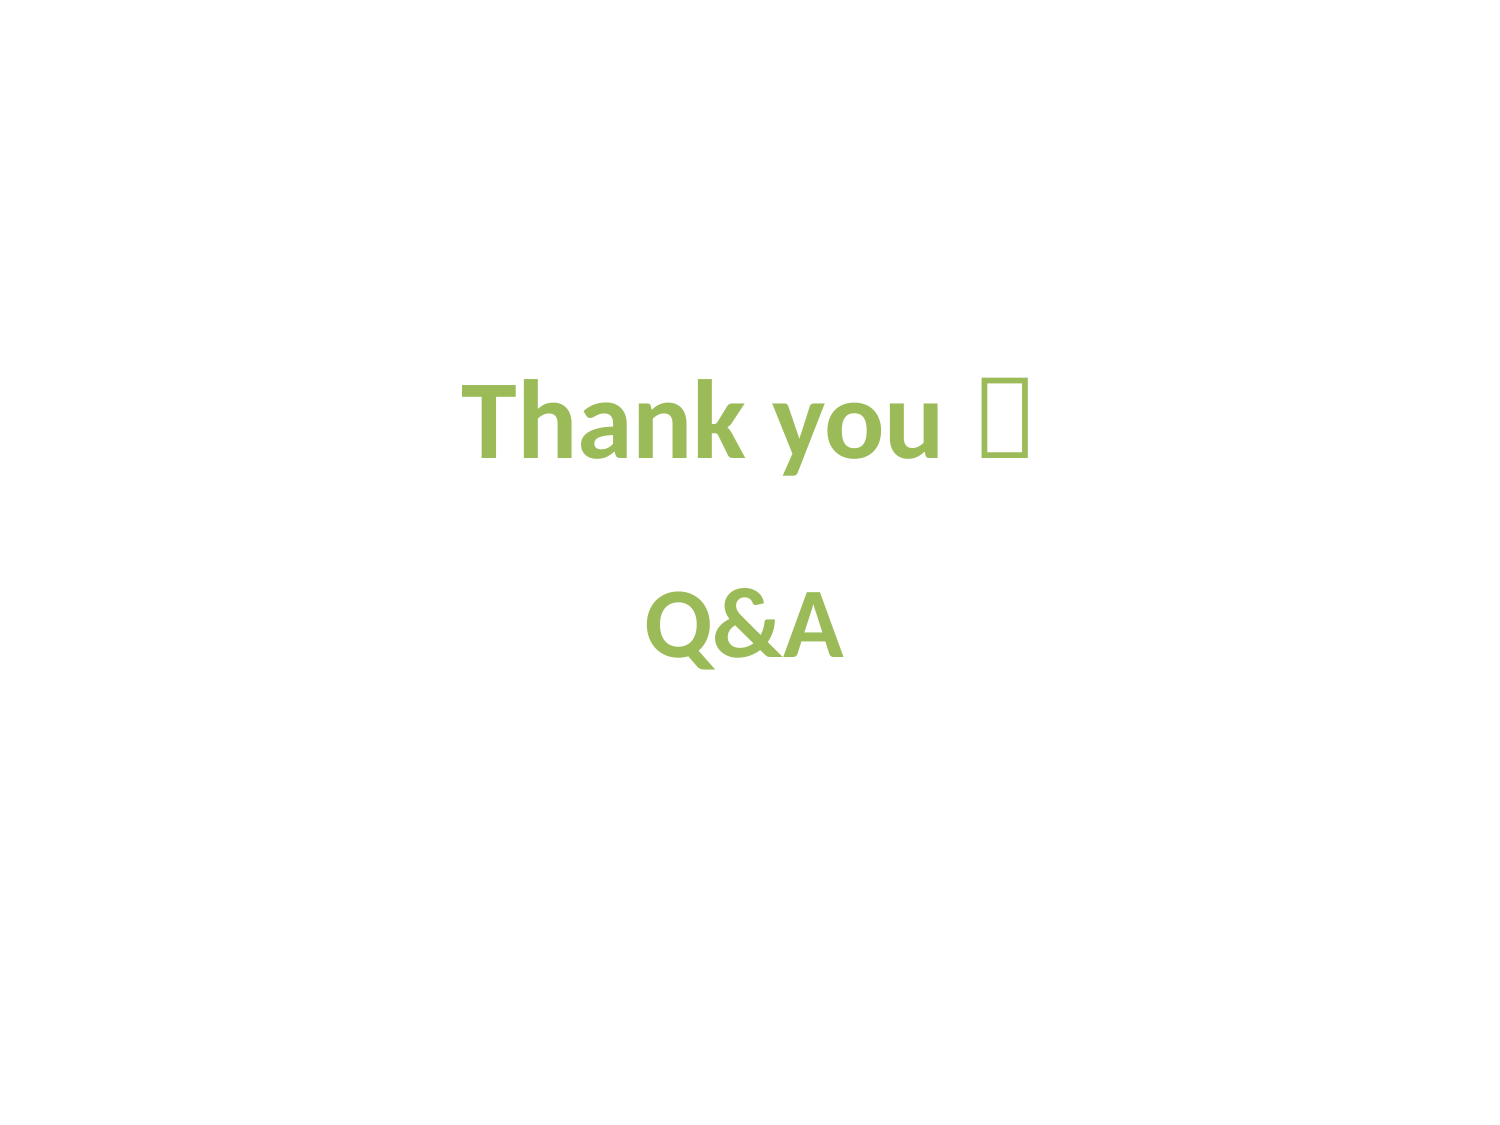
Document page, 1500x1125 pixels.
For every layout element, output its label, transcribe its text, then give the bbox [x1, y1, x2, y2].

text_box Q&A [629, 549, 859, 685]
text_box Thank you  [446, 338, 1054, 489]
